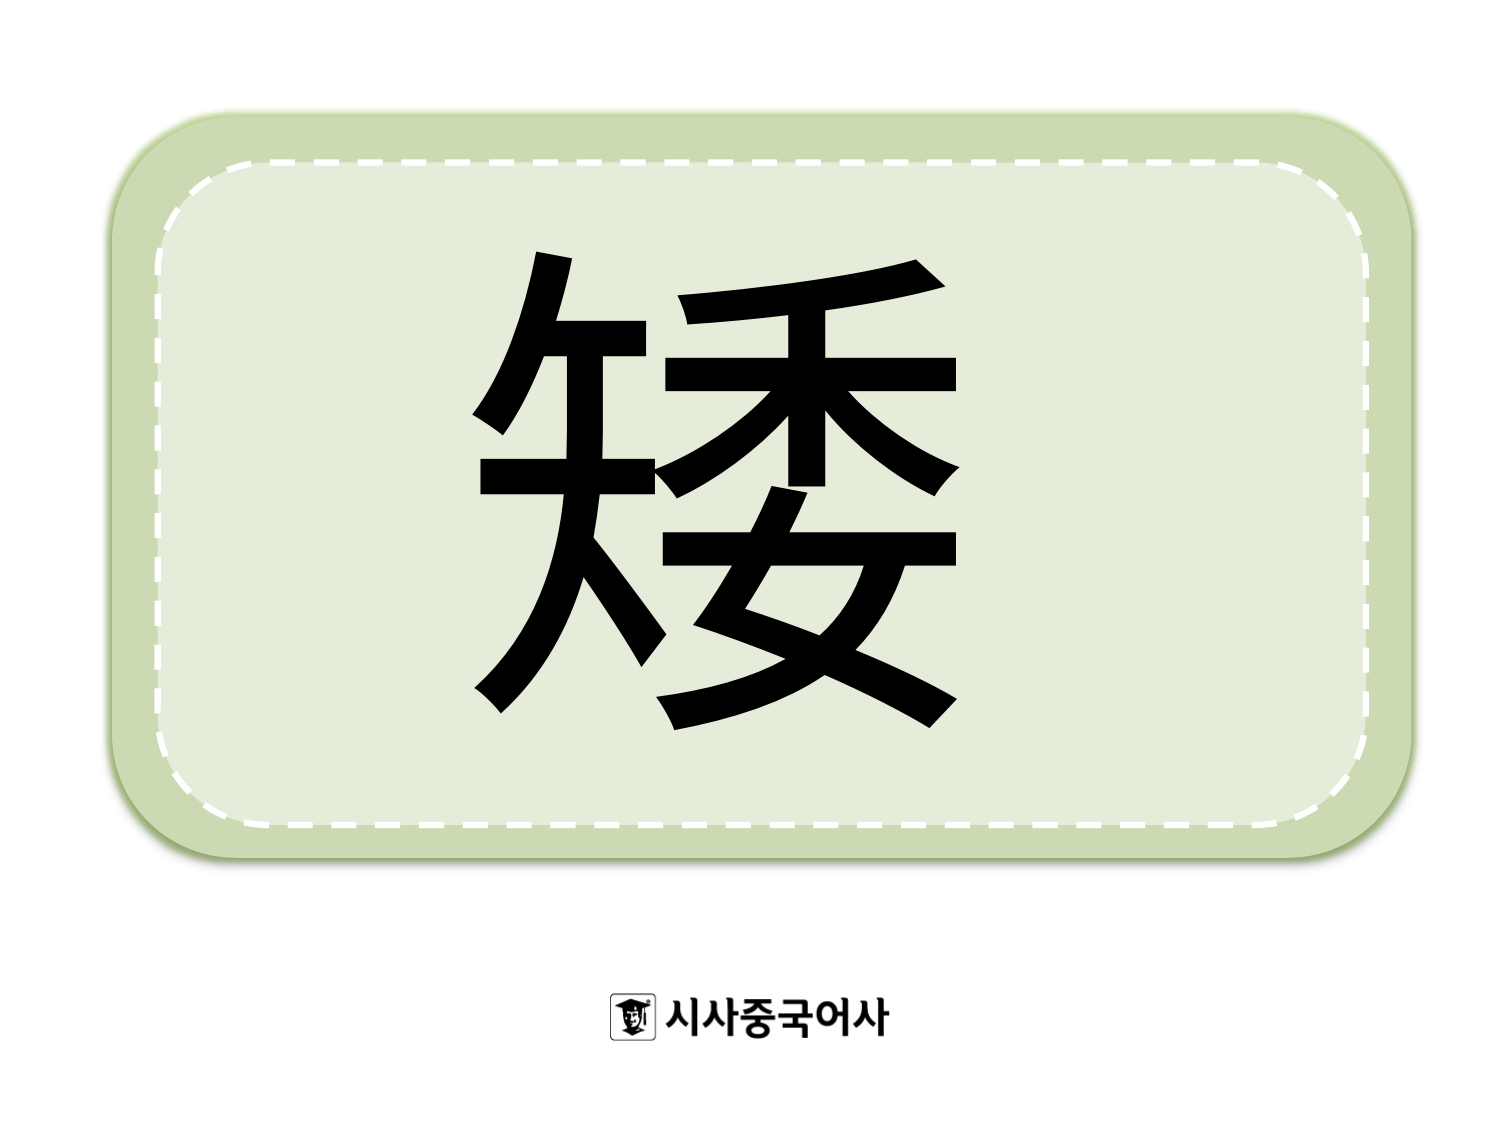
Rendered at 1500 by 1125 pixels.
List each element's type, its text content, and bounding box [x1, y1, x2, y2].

text_box 矮 [171, 149, 1380, 812]
text_box [162, 160, 1371, 824]
picture [602, 987, 898, 1047]
